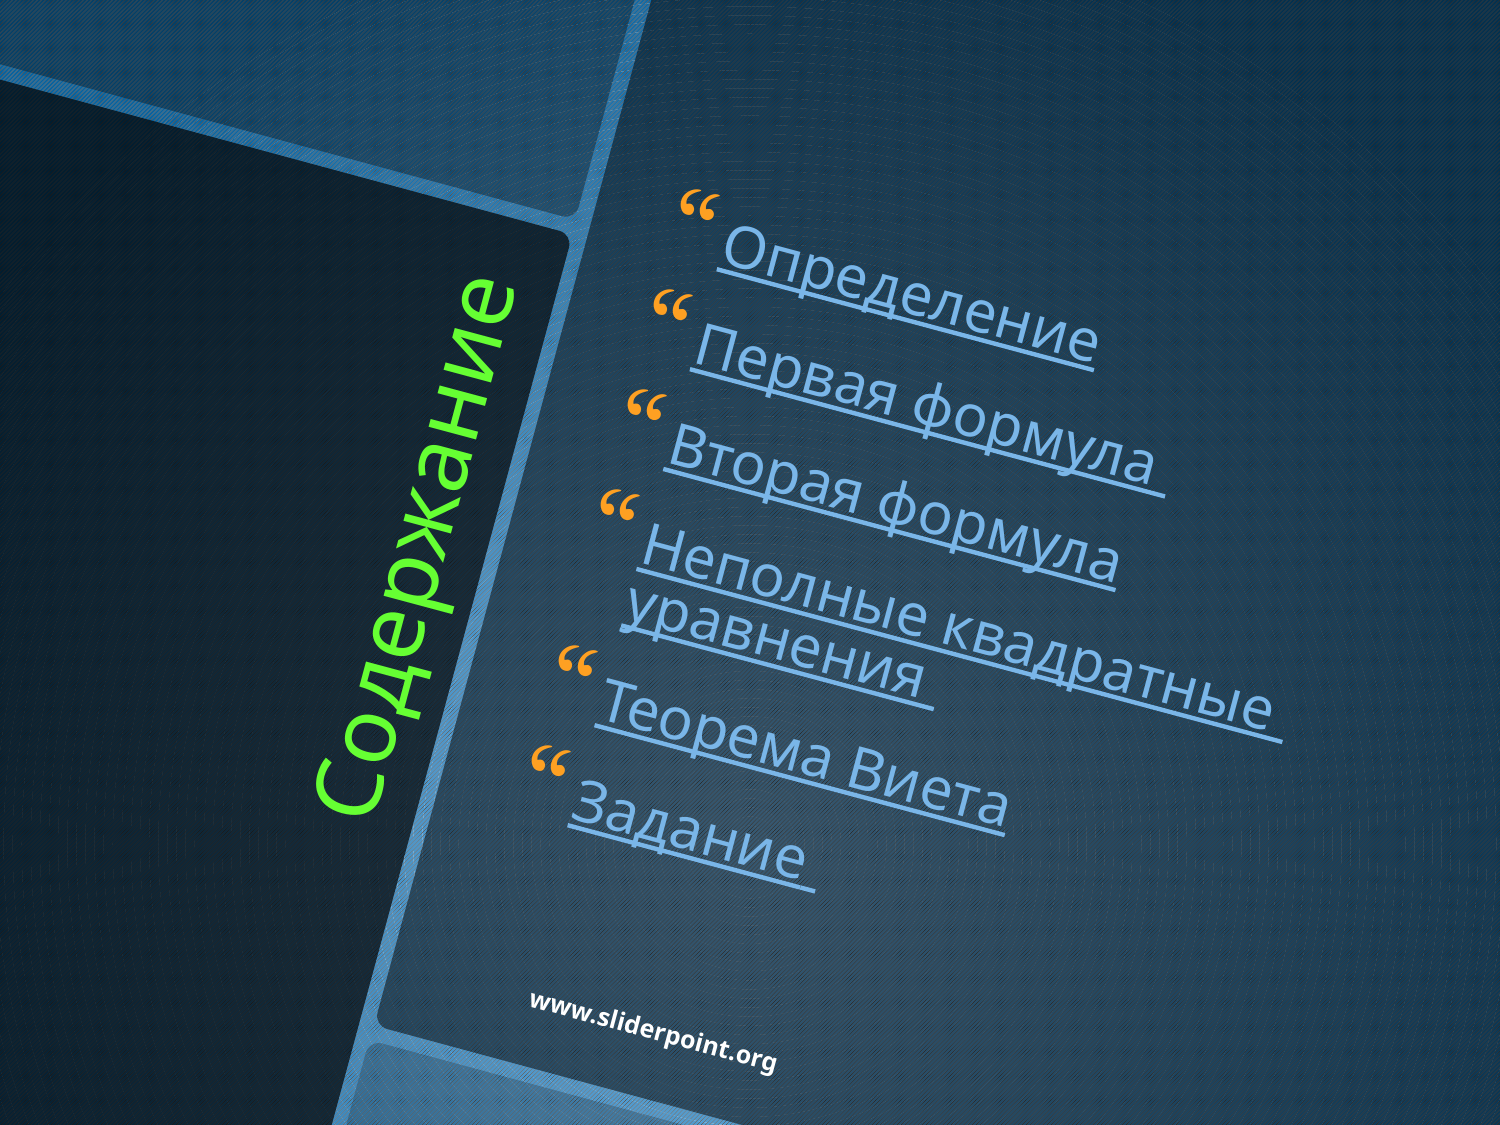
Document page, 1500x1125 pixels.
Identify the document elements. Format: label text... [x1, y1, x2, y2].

title Содержание [69, 181, 554, 1056]
footer www.sliderpoint.org [508, 963, 903, 1123]
list Определение Первая формула Вторая формула Неполные квадратные уравнения Теорема Виета Задание [476, 72, 1430, 1075]
